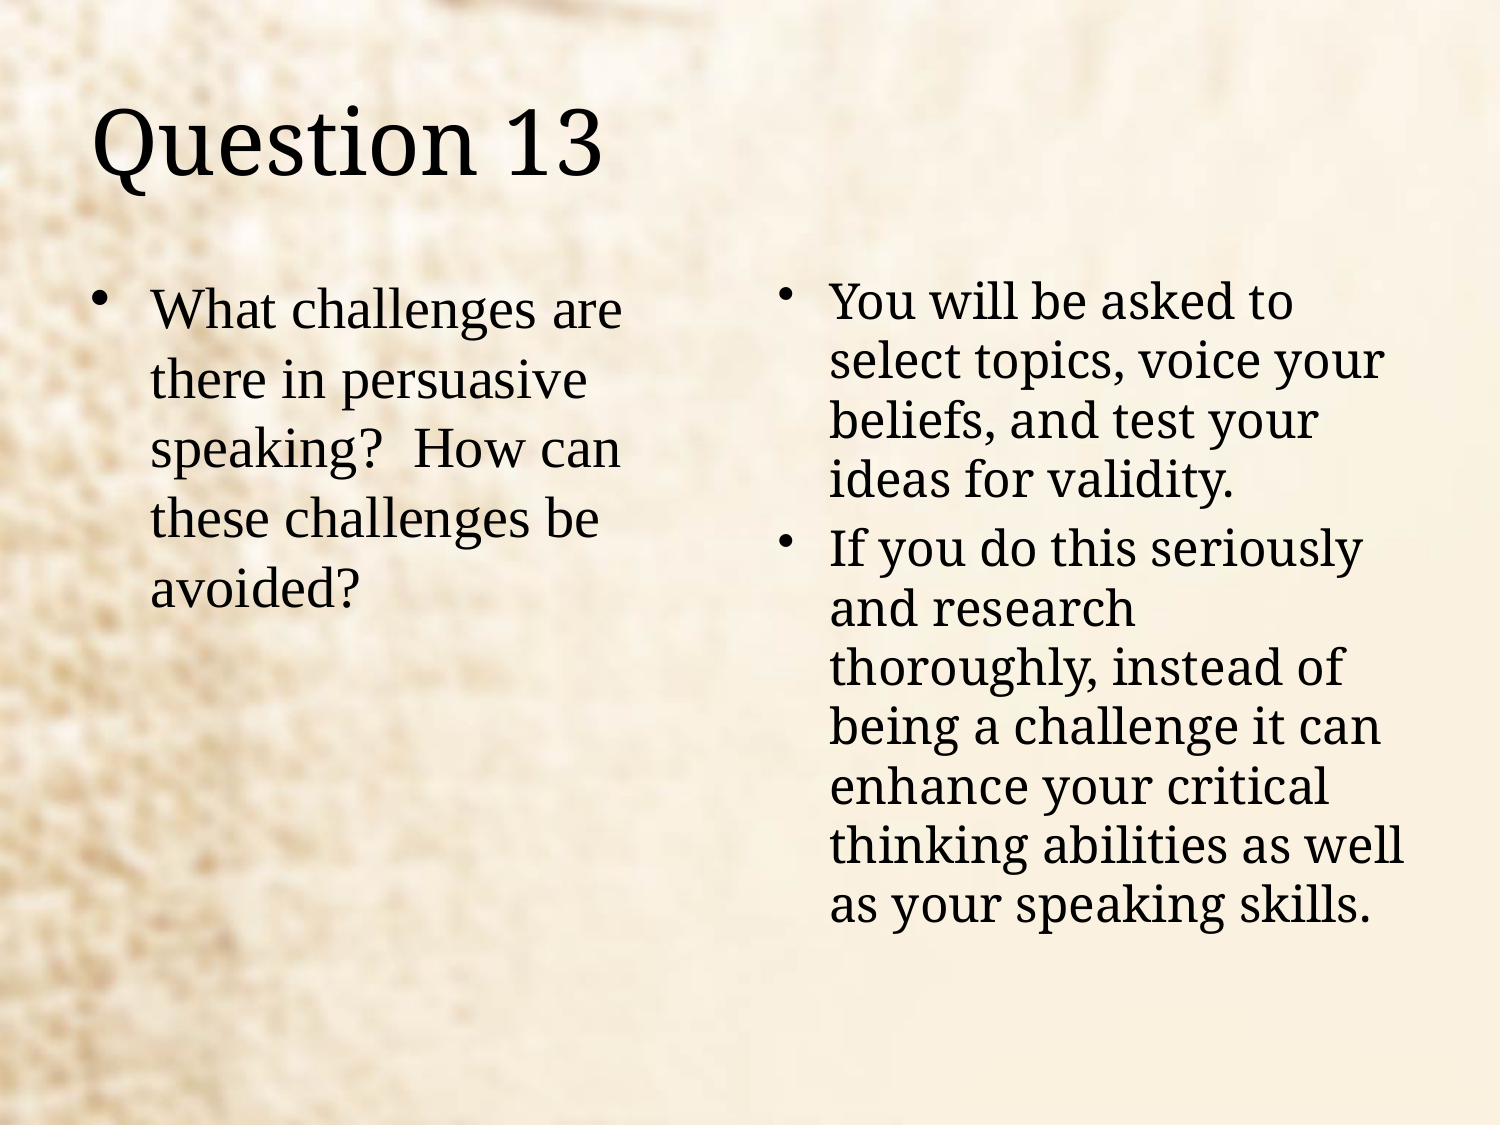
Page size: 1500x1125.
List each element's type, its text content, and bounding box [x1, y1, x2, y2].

list You will be asked to select topics, voice your beliefs, and test your ideas for validity. If you do this seriously and research thoroughly, instead of being a challenge it can enhance your critical thinking abilities as well as your speaking skills. [762, 262, 1426, 1006]
picture [0, 0, 1500, 1125]
list What challenges are there in persuasive speaking? How can these challenges be avoided? [74, 262, 738, 1006]
title Question 13 [74, 44, 1426, 233]
